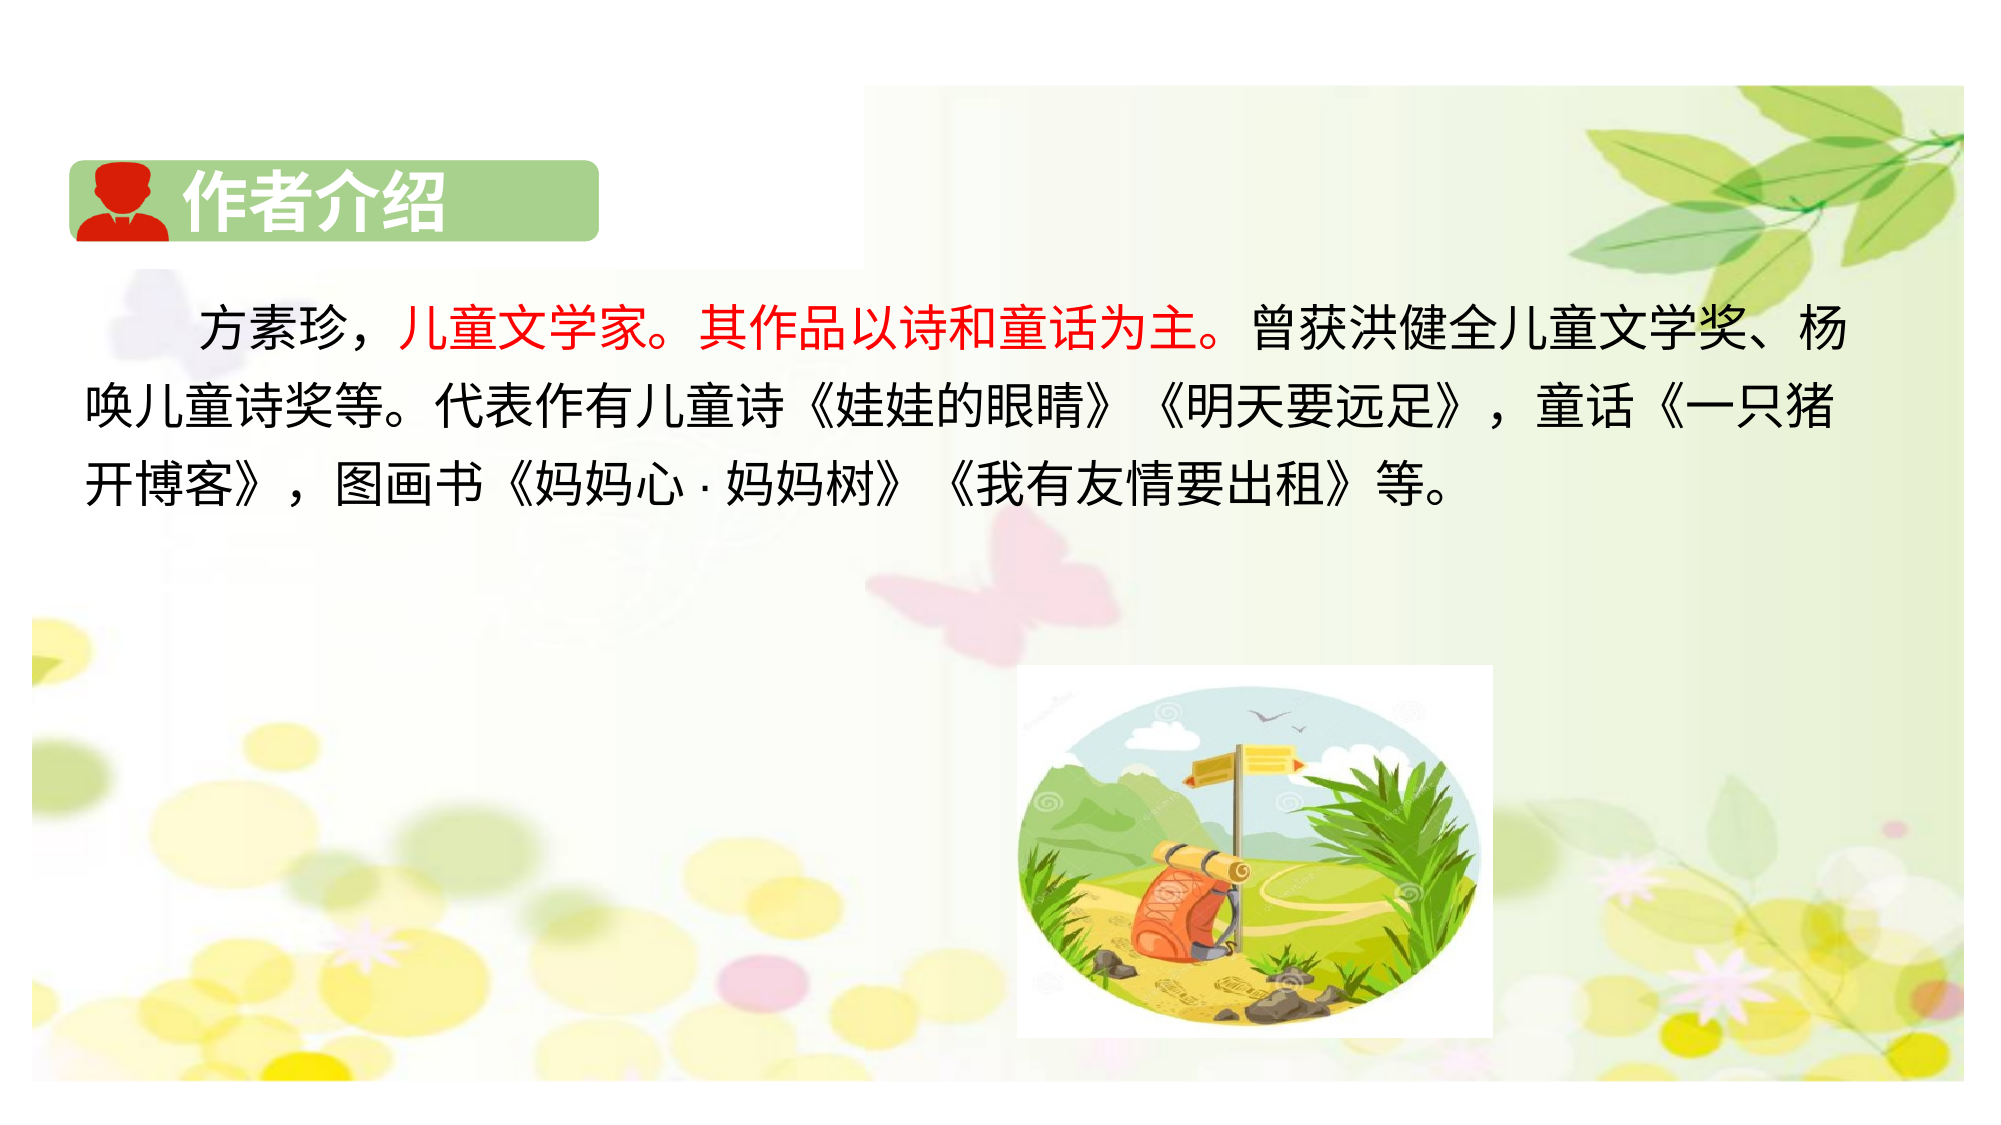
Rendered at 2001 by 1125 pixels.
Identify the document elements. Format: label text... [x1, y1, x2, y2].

picture [62, 156, 183, 247]
picture [32, 84, 1964, 1093]
text_box 作者介绍 [166, 152, 616, 248]
